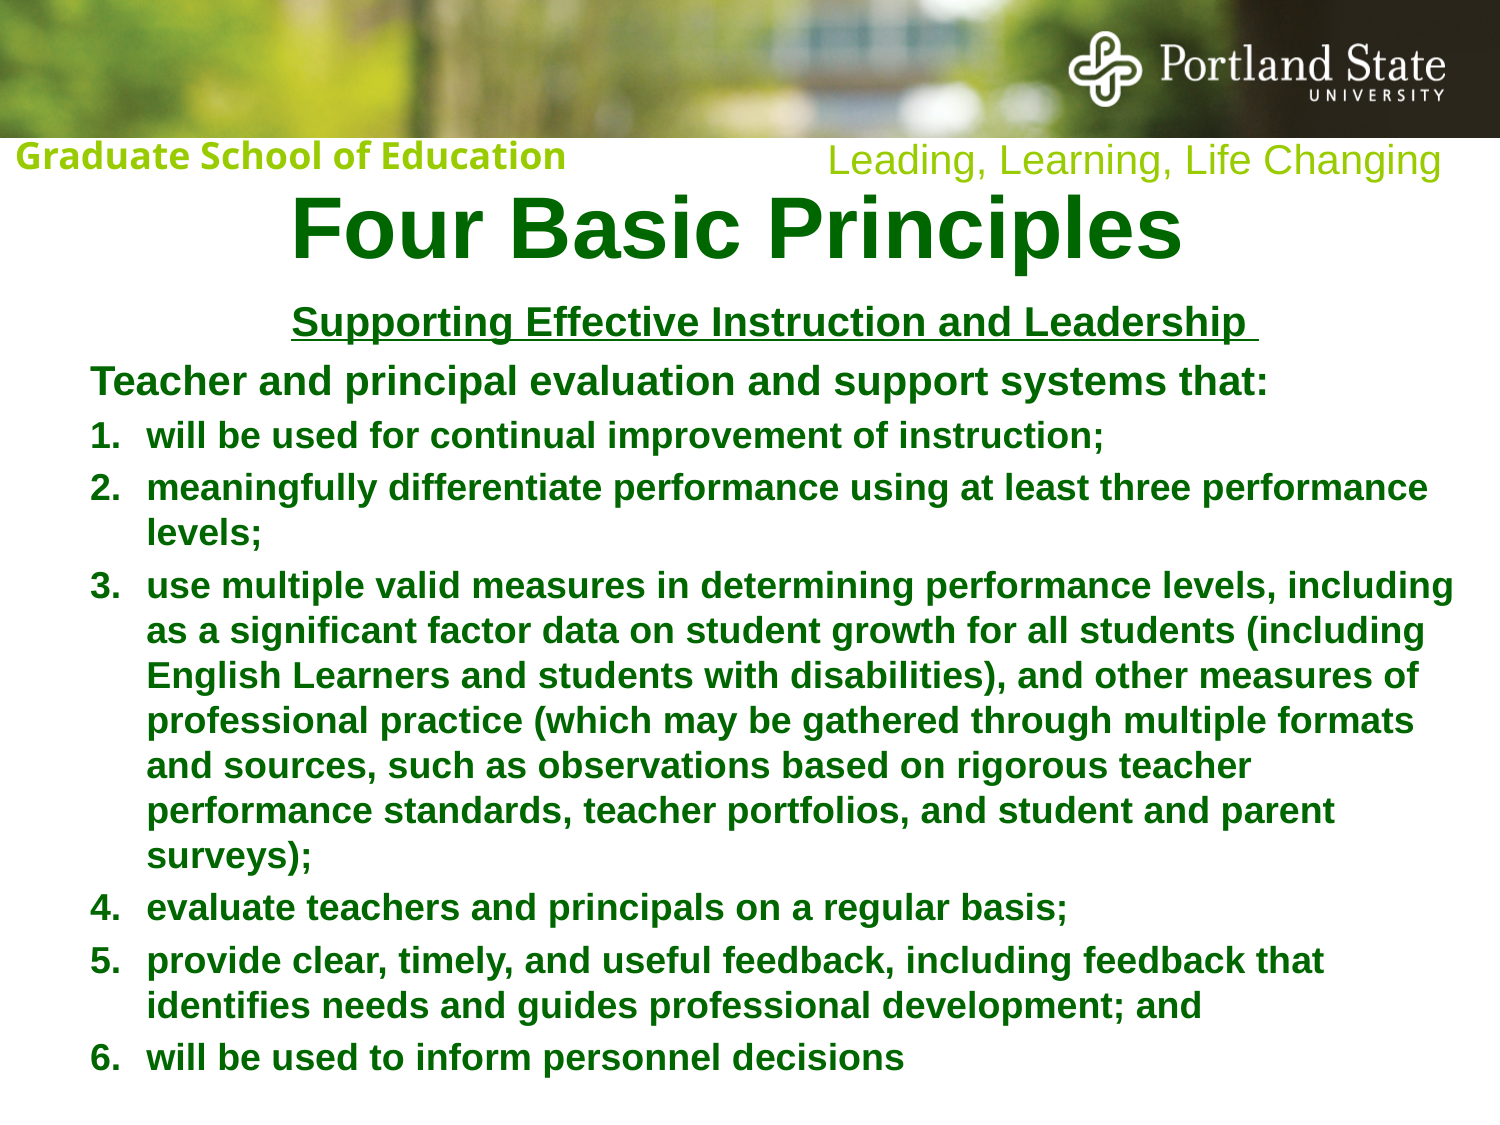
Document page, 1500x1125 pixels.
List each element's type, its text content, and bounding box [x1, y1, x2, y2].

list Supporting Effective Instruction and Leadership Teacher and principal evaluation and support systems that: will be used for continual improvement of instruction; meaningfully differentiate performance using at least three performance levels; use multiple valid measures in determining performance levels, including as a significant factor data on student growth for all students (including English Learners and students with disabilities), and other measures of professional practice (which may be gathered through multiple formats and sources, such as observations based on rigorous teacher performance standards, teacher portfolios, and student and parent surveys); evaluate teachers and principals on a regular basis; provide clear, timely, and useful feedback, including feedback that identifies needs and guides professional development; and will be used to inform personnel decisions [74, 287, 1476, 1105]
title Four Basic Principles [0, 174, 1500, 285]
